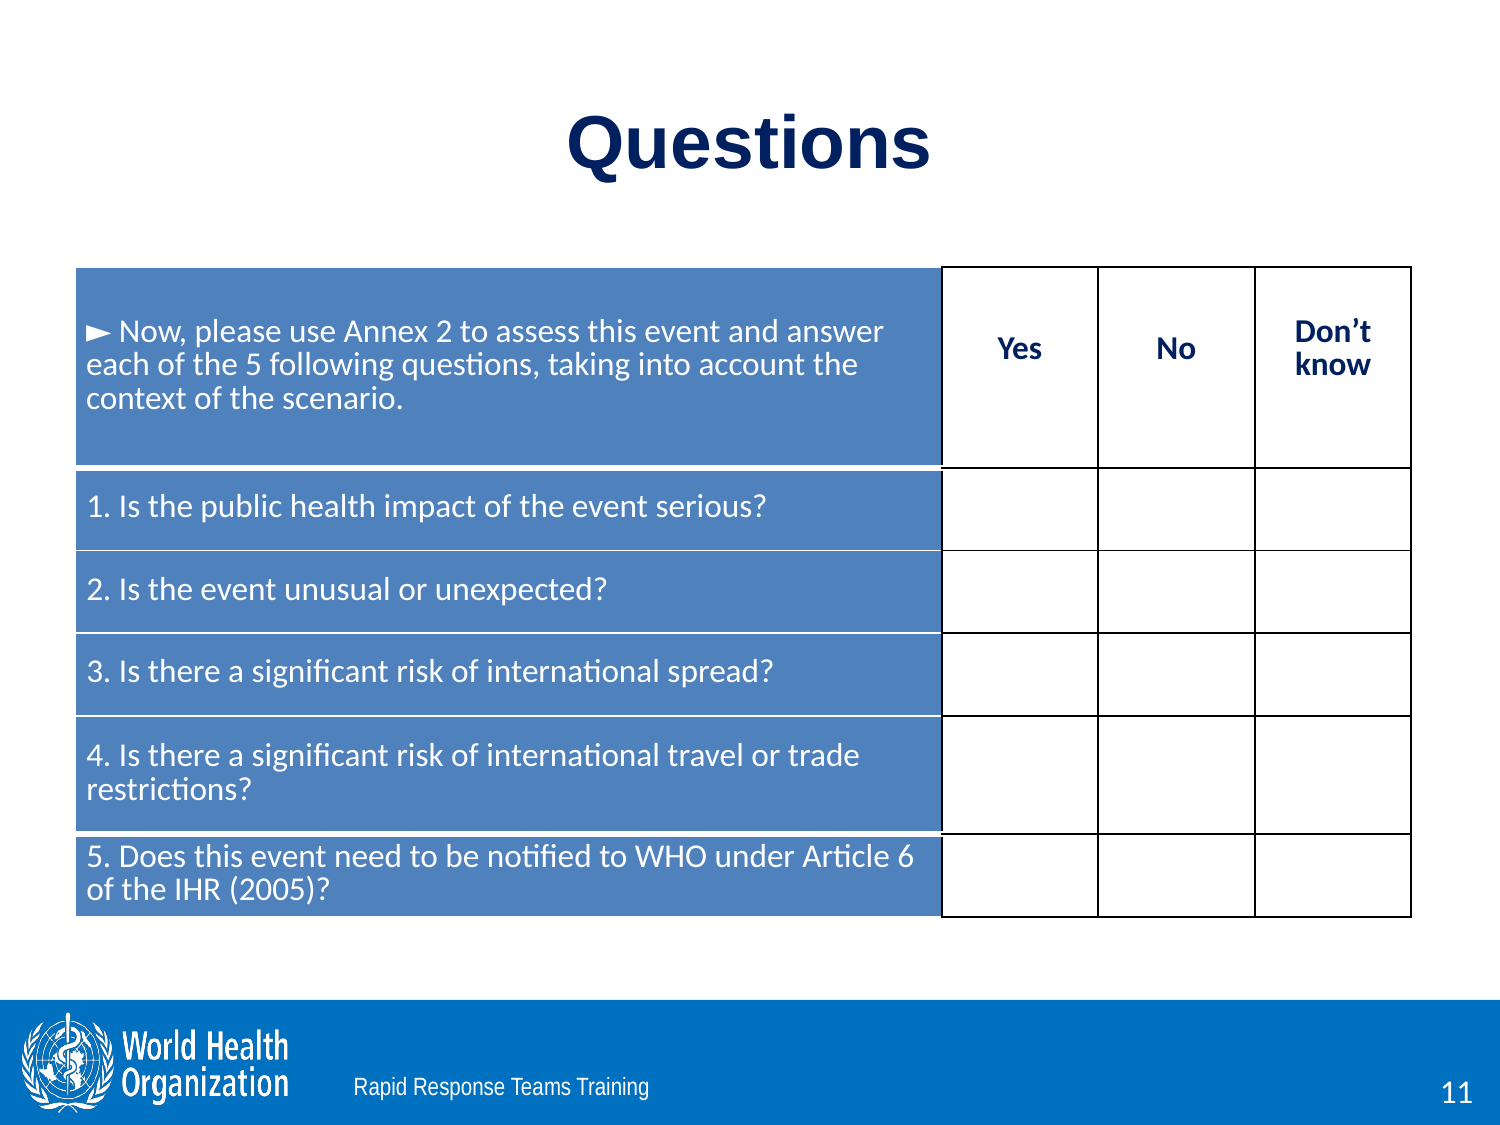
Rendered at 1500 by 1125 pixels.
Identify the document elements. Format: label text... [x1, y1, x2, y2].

table_cell [1256, 469, 1410, 550]
table_cell [1099, 551, 1254, 632]
table_cell 2. Is the event unusual or unexpected? [76, 551, 941, 632]
table_header Don’t know [1256, 268, 1410, 467]
table_cell 4. Is there a significant risk of international travel or trade restrictions? [76, 717, 941, 831]
table_cell [1256, 634, 1410, 715]
table_header No [1099, 268, 1254, 467]
table_cell [1099, 469, 1254, 550]
table_cell [943, 634, 1097, 715]
table_cell [1099, 634, 1254, 715]
table_cell [1256, 717, 1410, 833]
picture [21, 1012, 288, 1113]
table_cell [1256, 551, 1410, 632]
title Questions [75, 45, 1425, 233]
table_cell 3. Is there a significant risk of international spread? [76, 634, 941, 715]
table_cell [1256, 835, 1410, 916]
table_cell [943, 717, 1097, 833]
table_cell [1099, 835, 1254, 916]
table_cell [943, 469, 1097, 550]
table_header Yes [943, 268, 1097, 467]
table_cell [943, 835, 1097, 916]
table_header ► Now, please use Annex 2 to assess this event and answer each of the 5 following questions, taking into account the context of the scenario. [76, 268, 941, 465]
table_cell [1099, 717, 1254, 833]
table_cell 5. Does this event need to be notified to WHO under Article 6 of the IHR (2005)? [76, 837, 941, 916]
table_cell [943, 551, 1097, 632]
table_cell 1. Is the public health impact of the event serious? [76, 471, 941, 550]
